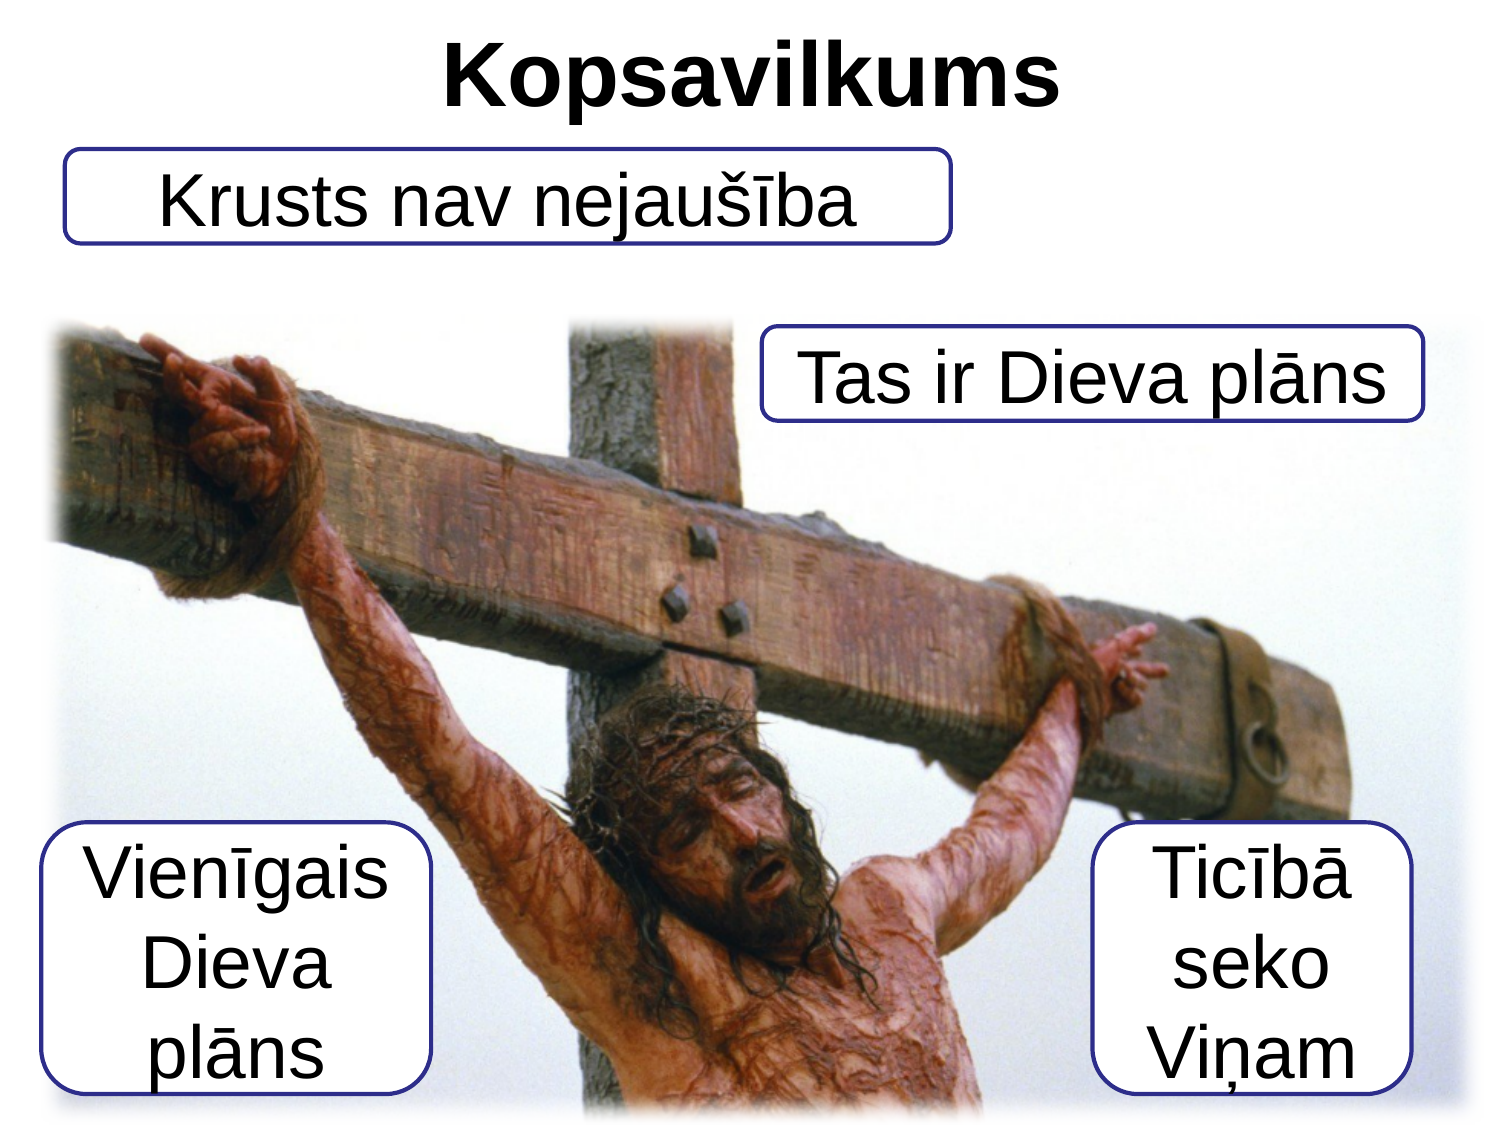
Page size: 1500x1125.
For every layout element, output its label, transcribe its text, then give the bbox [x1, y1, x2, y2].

title Kopsavilkums [76, 0, 1428, 140]
picture [40, 314, 1484, 1125]
text_box Krusts nav nejaušība [62, 146, 953, 246]
